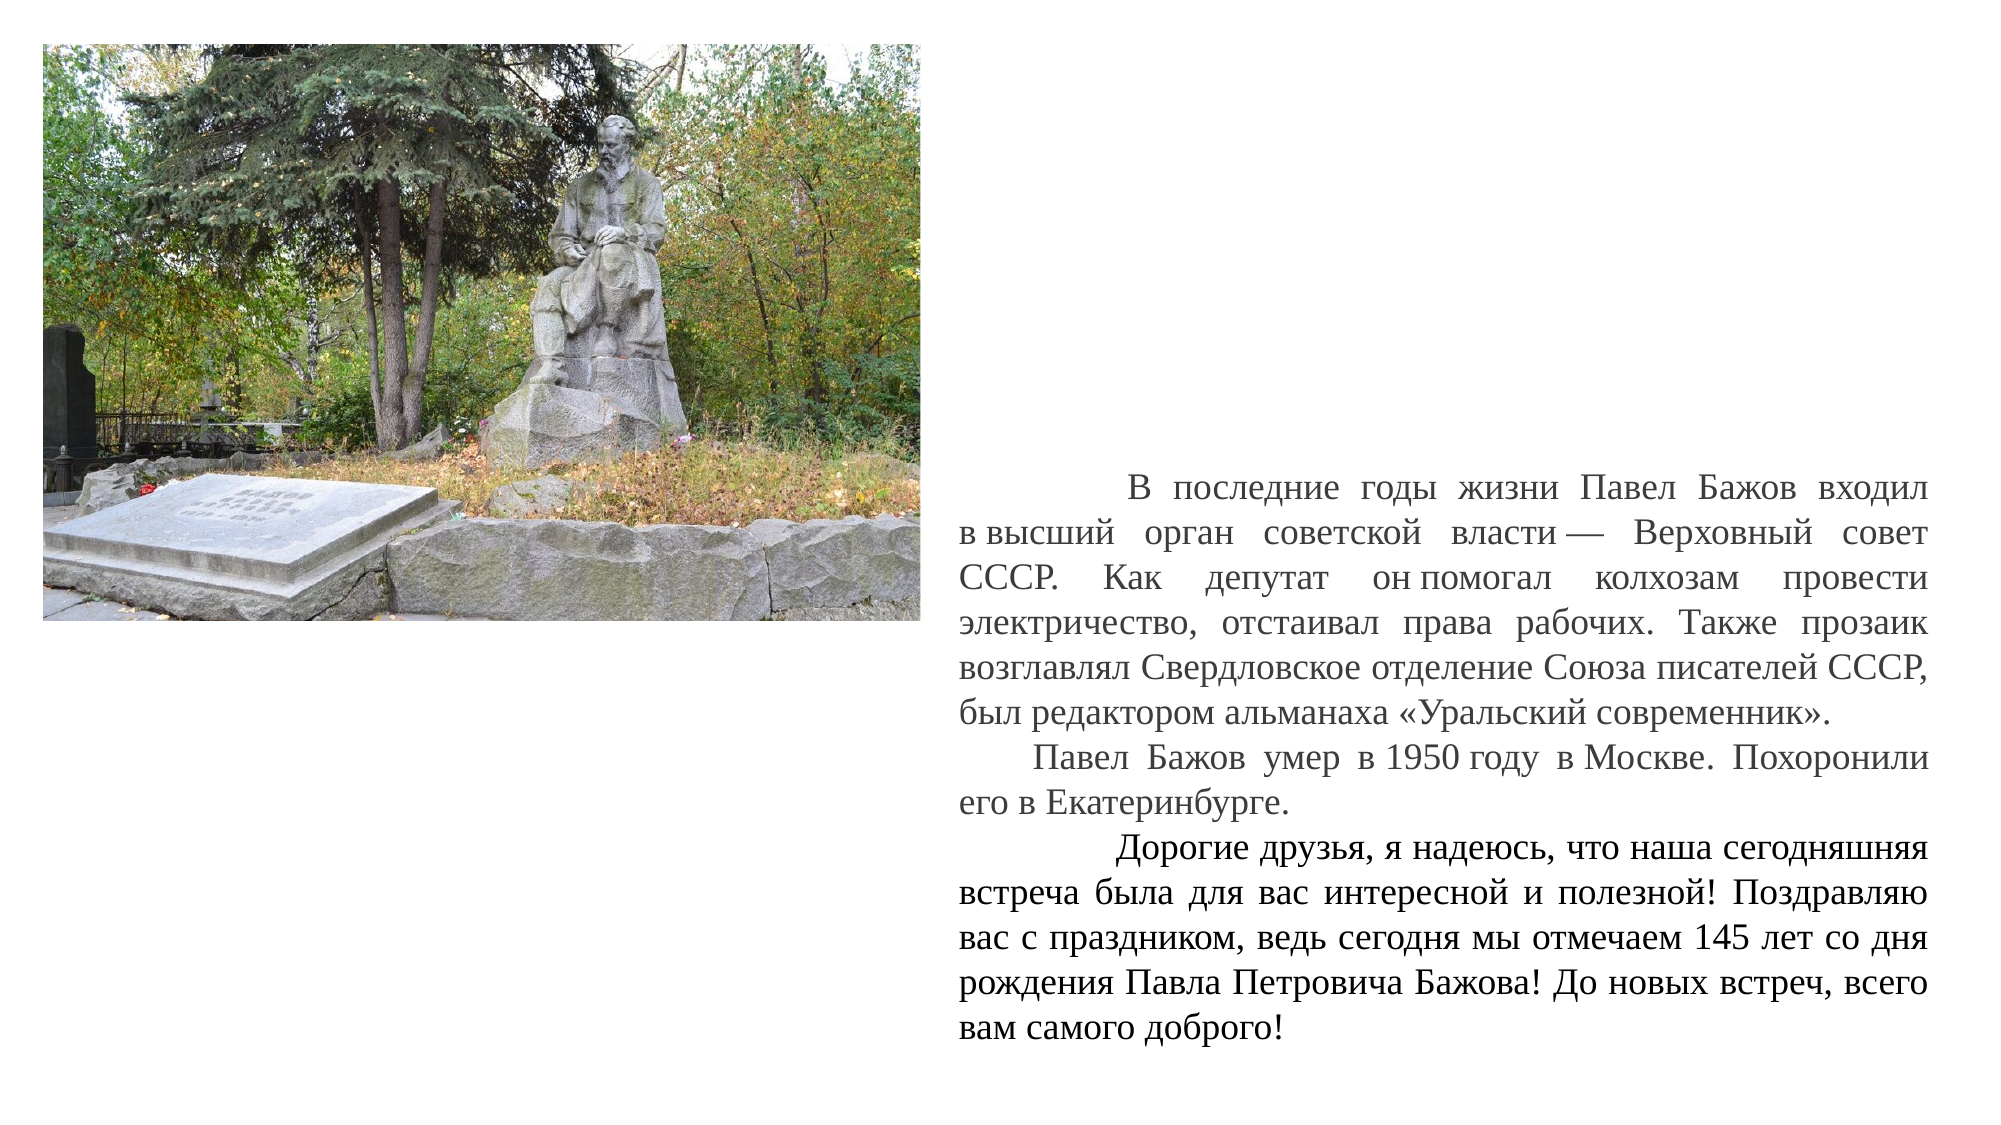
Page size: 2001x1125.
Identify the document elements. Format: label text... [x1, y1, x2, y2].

text_box В последние годы жизни Павел Бажов входил в высший орган советской власти — Верховный совет СССР. Как депутат он помогал колхозам провести электричество, отстаивал права рабочих. Также прозаик возглавлял Свердловское отделение Союза писателей СССР, был редактором альманаха «Уральский современник». Павел Бажов умер в 1950 году в Москве​. Похоронили его в Екатеринбурге. Дорогие друзья, я надеюсь, что наша сегодняшняя встреча была для вас интересной и полезной! Поздравляю вас с праздником, ведь сегодня мы отмечаем 145 лет со дня рождения Павла Петровича Бажова! До новых встреч, всего вам самого доброго! [944, 454, 1945, 1055]
picture [43, 44, 921, 621]
